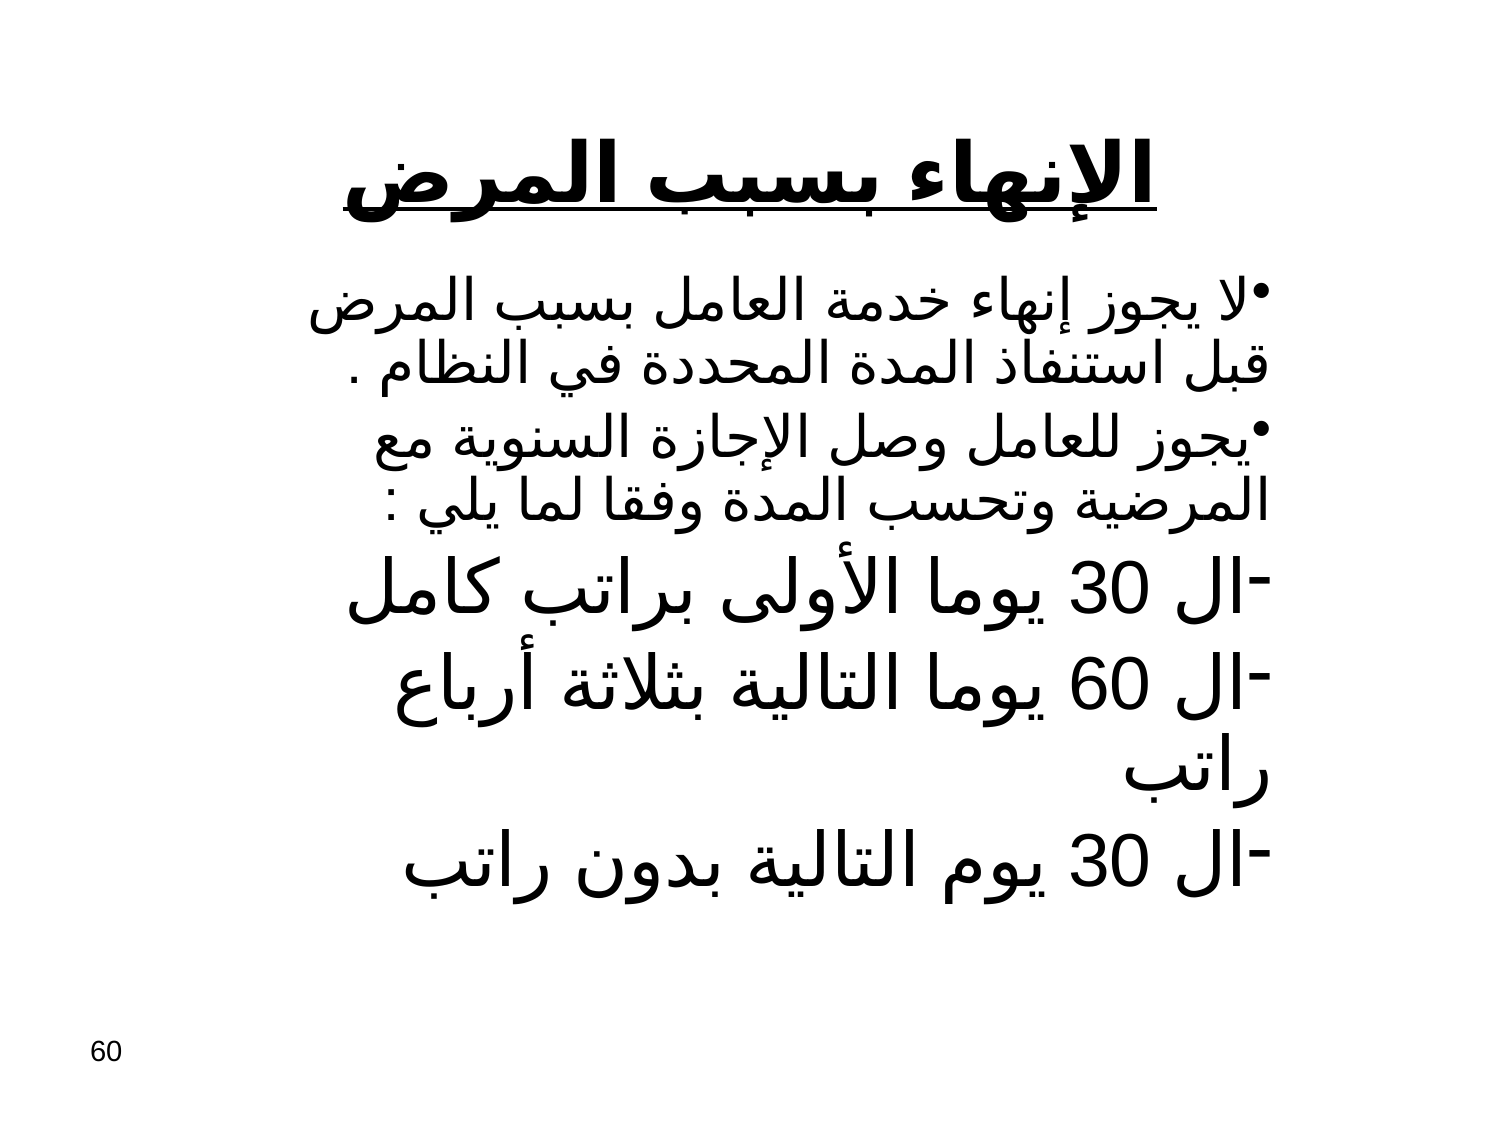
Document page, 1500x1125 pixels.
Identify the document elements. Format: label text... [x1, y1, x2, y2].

title الإنهاء بسبب المرض [112, 99, 1388, 238]
subtitle لا يجوز إنهاء خدمة العامل بسبب المرض قبل استنفاذ المدة المحددة في النظام . يجوز للعامل وصل الإجازة السنوية مع المرضية وتحسب المدة وفقا لما يلي : ال 30 يوما الأولى براتب كامل ال 60 يوما التالية بثلاثة أرباع راتب ال 30 يوم التالية بدون راتب [237, 262, 1288, 863]
slide_number 60 [74, 1024, 426, 1103]
